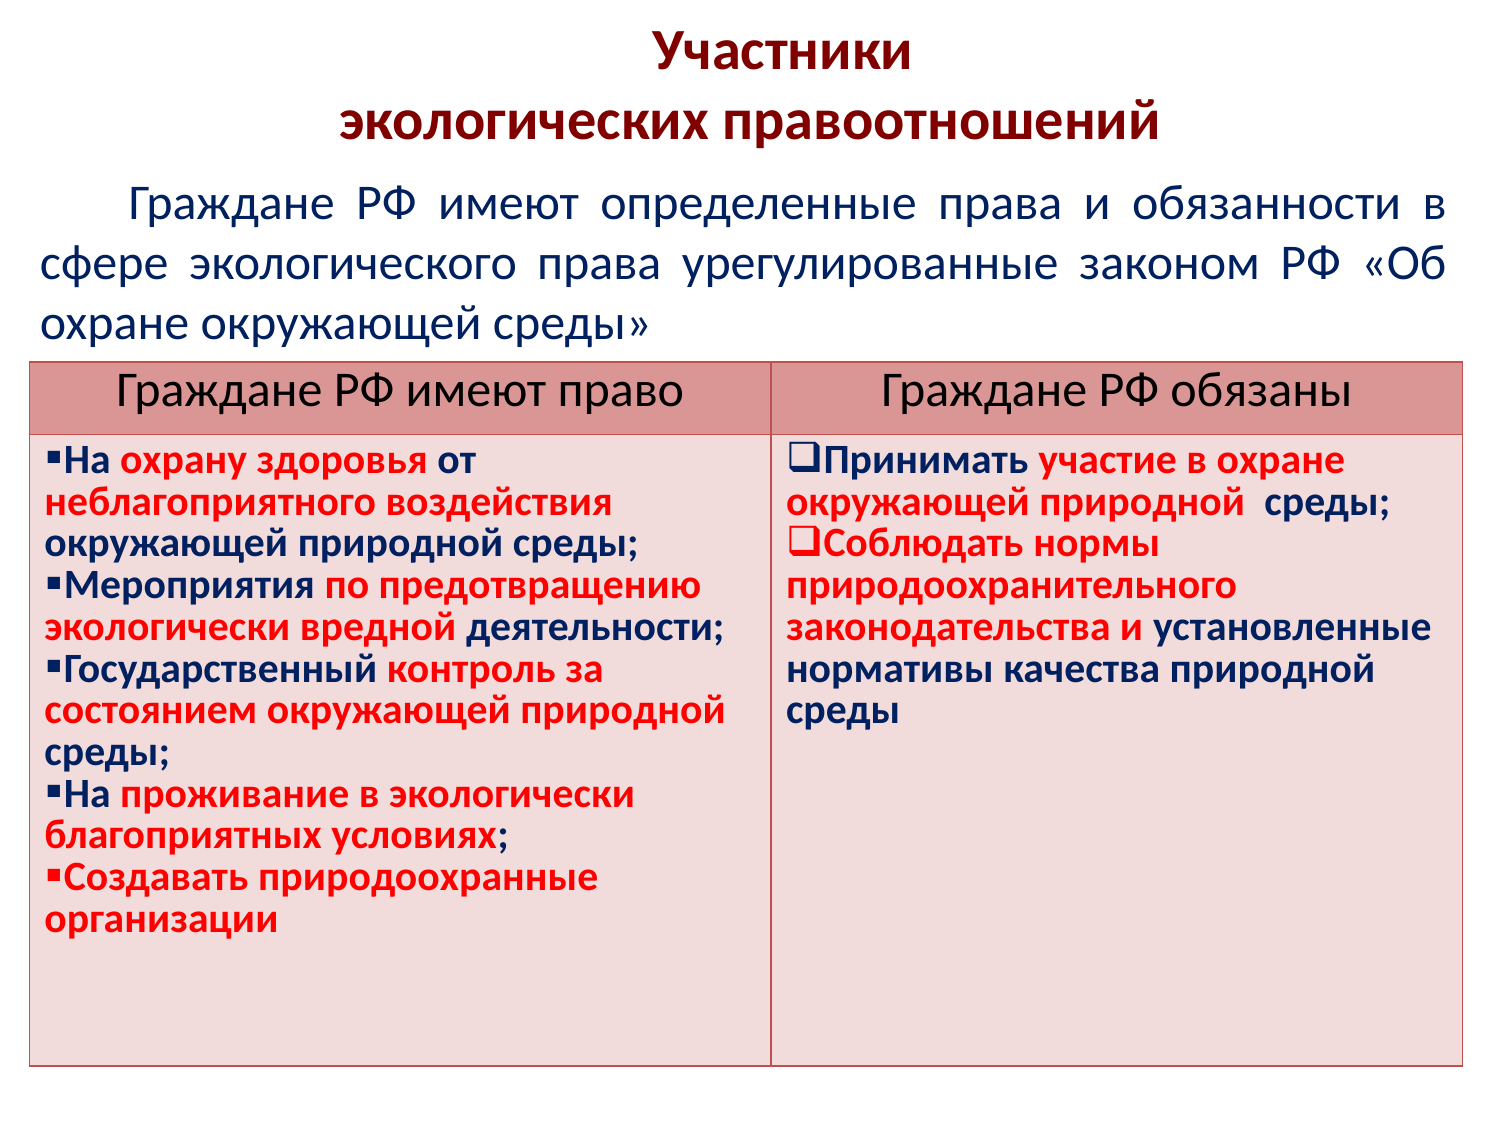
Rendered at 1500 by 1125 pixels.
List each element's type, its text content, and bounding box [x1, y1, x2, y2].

table_header Граждане РФ обязаны [772, 363, 1462, 434]
table_header Граждане РФ имеют право [30, 363, 770, 434]
table_cell На охрану здоровья от неблагоприятного воздействия окружающей природной среды; Мероприятия по предотвращению экологически вредной деятельности; Государственный контроль за состоянием окружающей природной среды; На проживание в экологически благоприятных условиях; Создавать природоохранные организации [30, 435, 770, 1065]
table_cell Принимать участие в охране окружающей природной среды; Соблюдать нормы природоохранительного законодательства и установленные нормативы качества природной среды [772, 435, 1462, 1065]
title Участники экологических правоотношений [75, 0, 1425, 162]
list Граждане РФ имеют определенные права и обязанности в сфере экологического права урегулированные законом РФ «Об охране окружающей среды» [24, 162, 1463, 1005]
